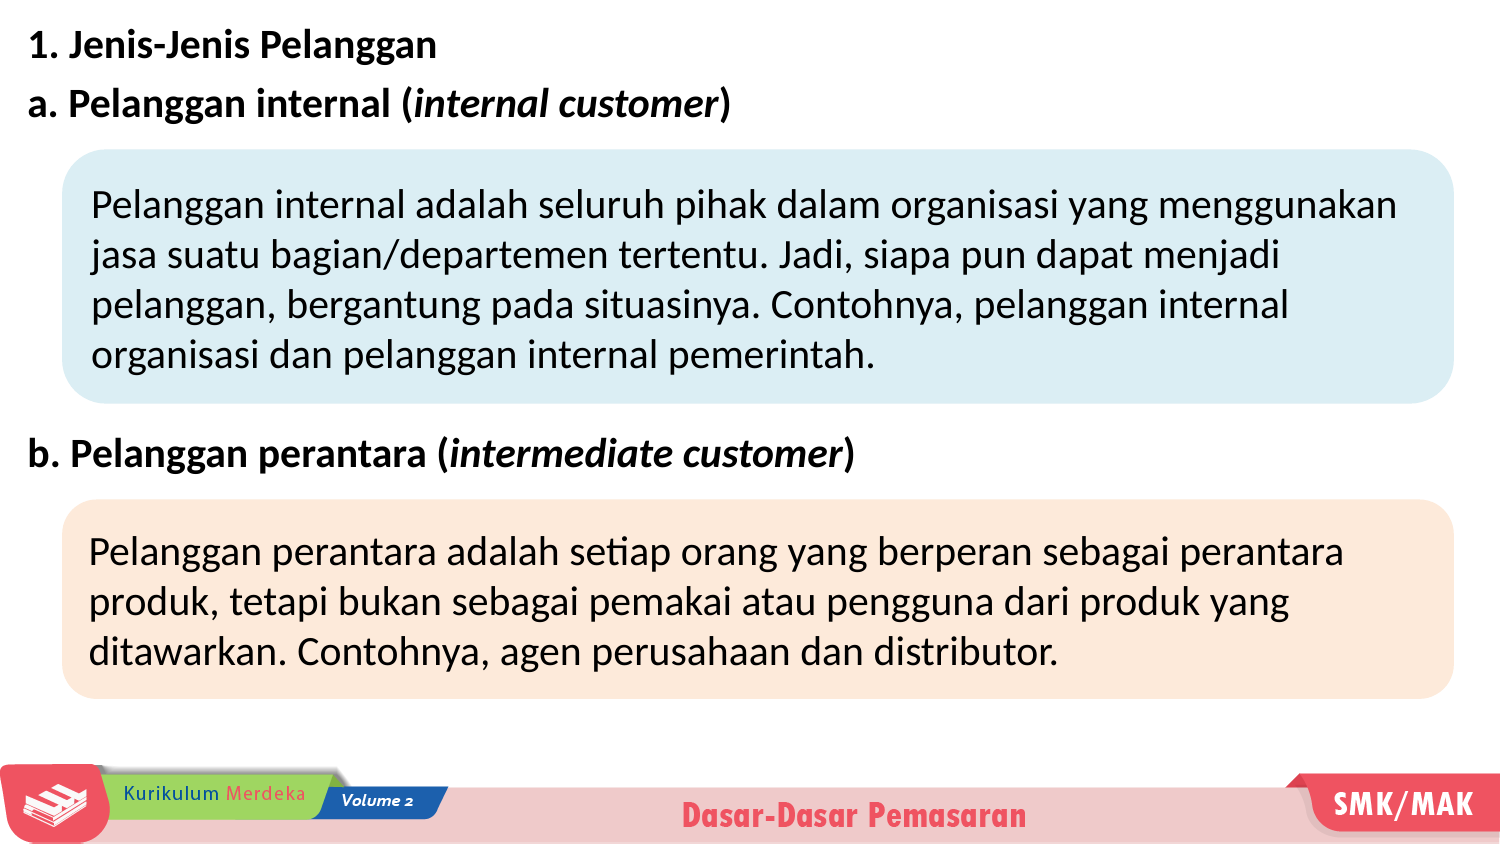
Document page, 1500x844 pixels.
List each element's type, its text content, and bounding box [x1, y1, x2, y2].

text_box 1. Jenis-Jenis Pelanggan [12, 9, 1125, 68]
text_box b. Pelanggan perantara (intermediate customer) [12, 418, 1125, 484]
text_box Pelanggan perantara adalah setiap orang yang berperan sebagai perantara produk, tetapi bukan sebagai pemakai atau pengguna dari produk yang ditawarkan. Contohnya, agen perusahaan dan distributor. [62, 499, 1454, 699]
picture [0, 764, 1500, 844]
text_box a. Pelanggan internal (internal customer) [12, 68, 1125, 134]
text_box Pelanggan internal adalah seluruh pihak dalam organisasi yang menggunakan jasa suatu bagian/departemen tertentu. Jadi, siapa pun dapat menjadi pelanggan, bergantung pada situasinya. Contohnya, pelanggan internal organisasi dan pelanggan internal pemerintah. [62, 149, 1454, 404]
